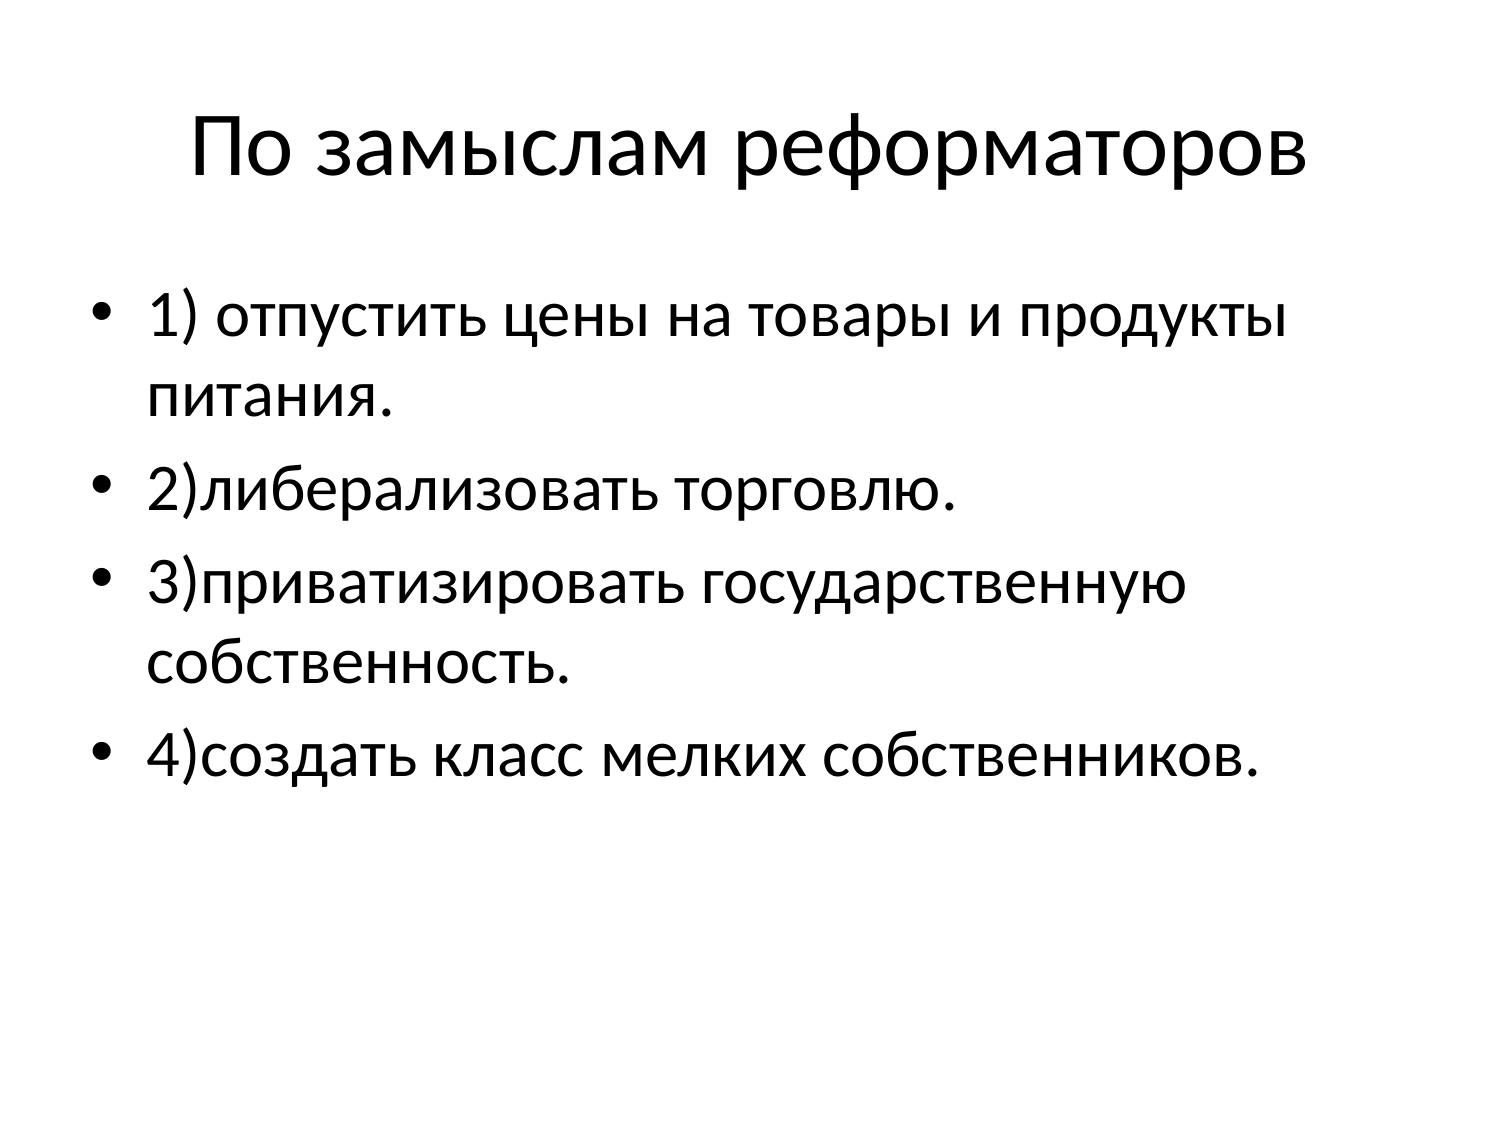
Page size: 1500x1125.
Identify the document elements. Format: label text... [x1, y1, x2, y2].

title По замыслам реформаторов [75, 45, 1425, 233]
list 1) отпустить цены на товары и продукты питания. 2)либерализовать торговлю. 3)приватизировать государственную собственность. 4)создать класс мелких собственников. [75, 262, 1425, 1005]
